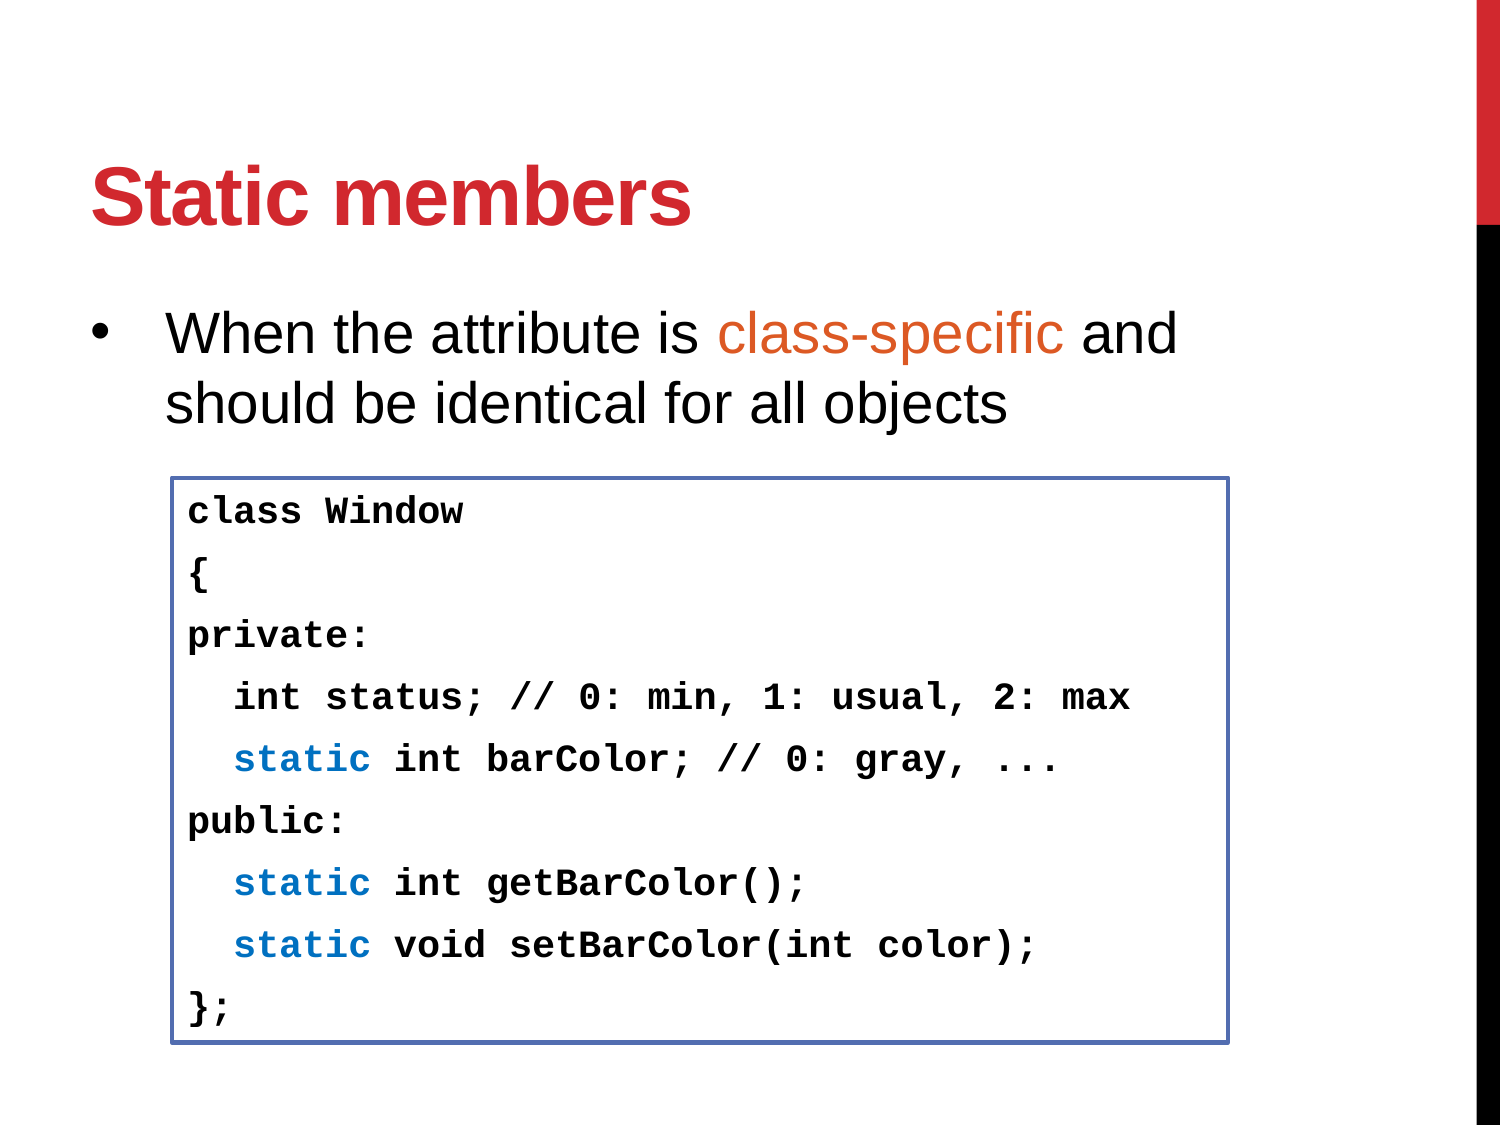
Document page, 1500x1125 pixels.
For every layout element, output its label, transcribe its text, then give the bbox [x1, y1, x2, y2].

list When the attribute is class-specific and should be identical for all objects [75, 287, 1325, 1005]
title Static members [75, 25, 1025, 250]
text_box class Window { private: int status; // 0: min, 1: usual, 2: max static int barColor; // 0: gray, ... public: static int getBarColor(); static void setBarColor(int color); }; [170, 476, 1230, 1045]
